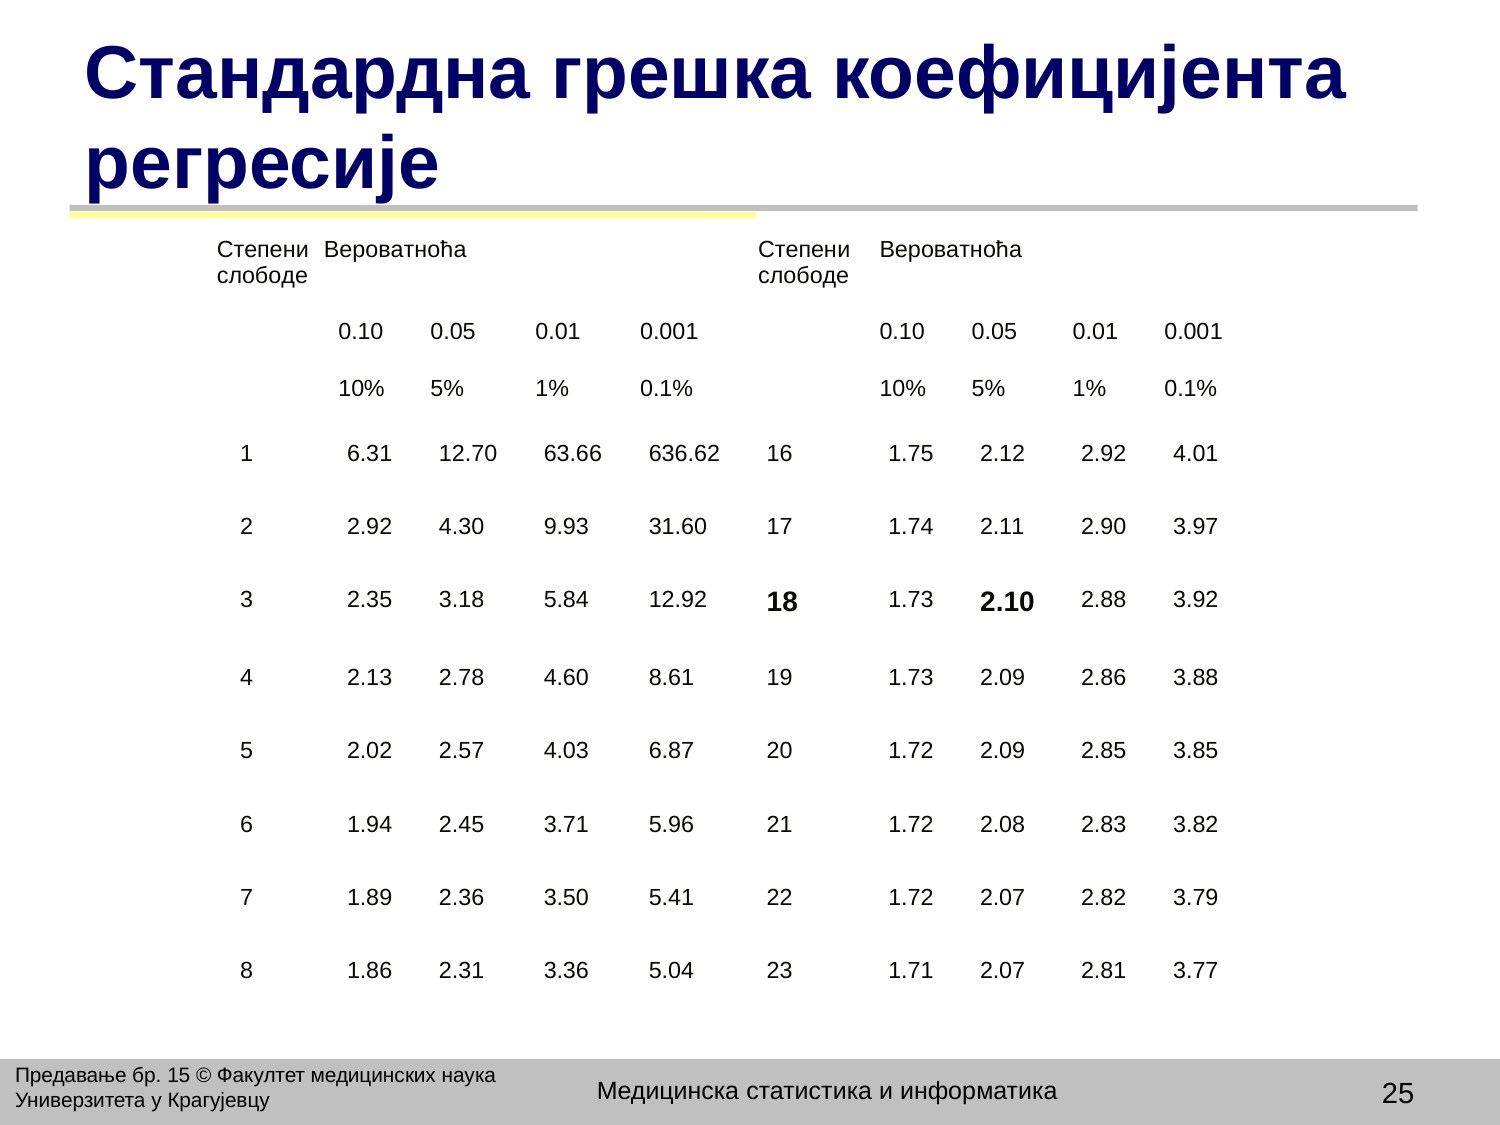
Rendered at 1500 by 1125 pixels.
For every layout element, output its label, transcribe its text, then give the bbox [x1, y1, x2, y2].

slide_number 25 [1164, 1066, 1430, 1125]
footer Медицинска статистика и информатика [512, 1066, 1144, 1125]
slide_number Предавање бр. 15 © Факултет медицинских наука Универзитета у Крагујевцу [0, 1053, 616, 1108]
title Стандардна грешка коефицијента регресије [69, 19, 1426, 208]
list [191, 220, 1300, 1049]
